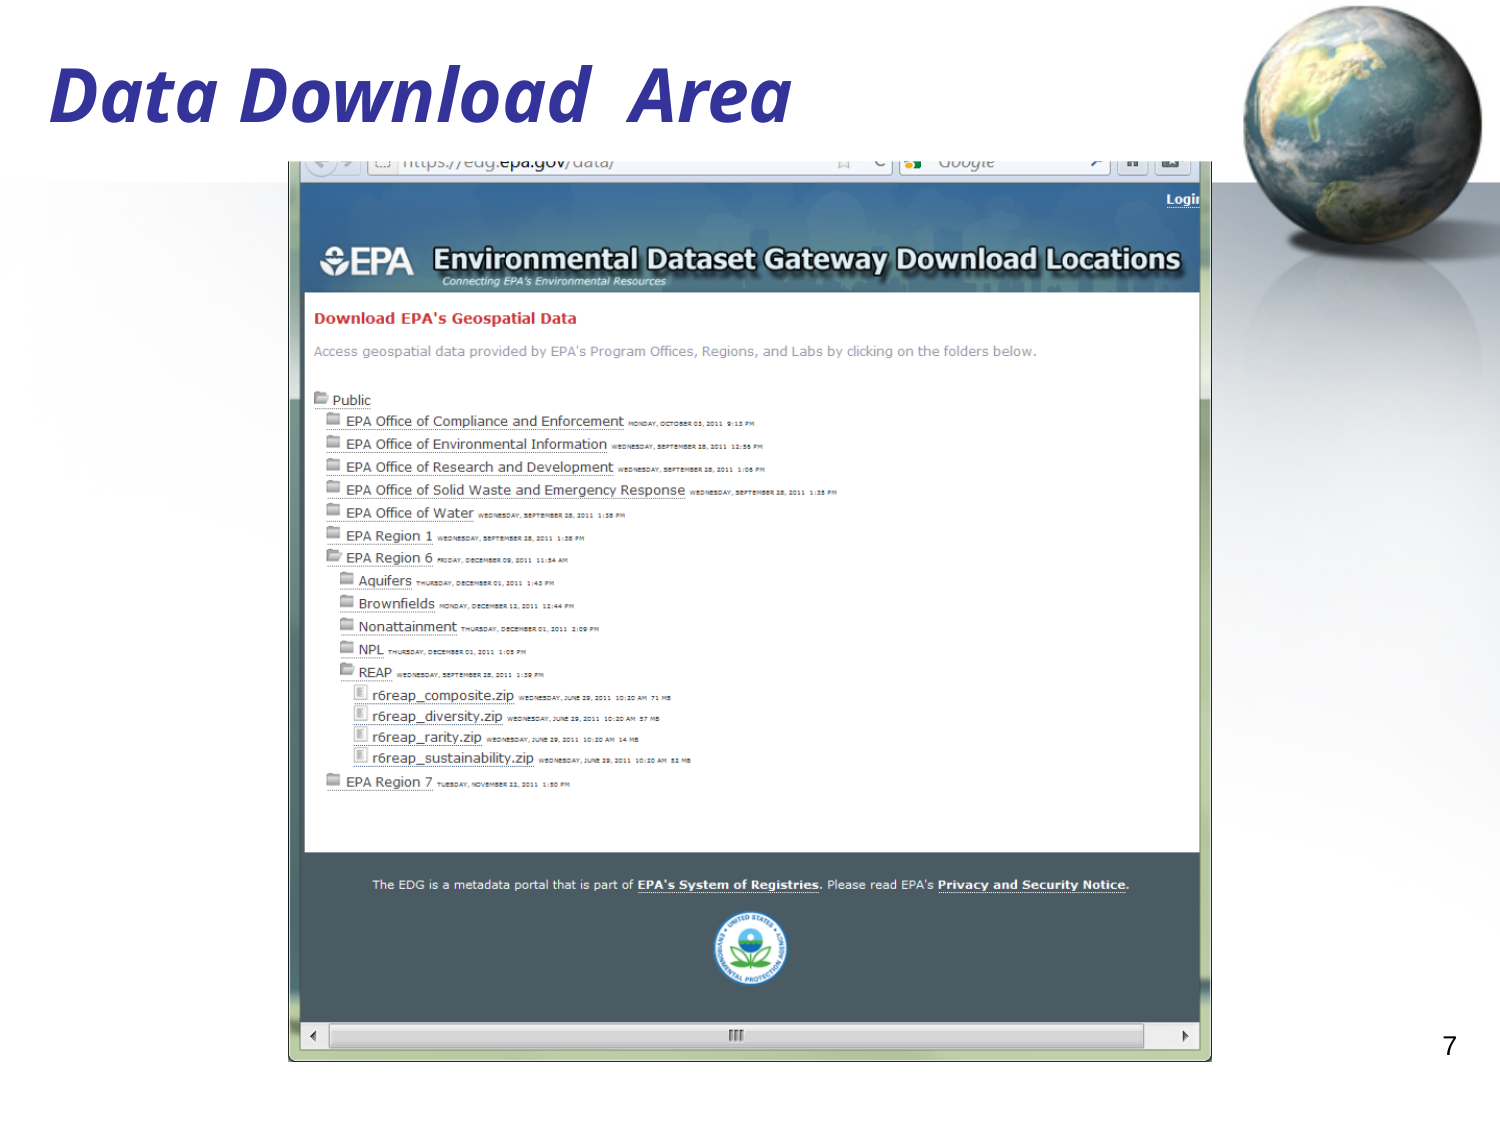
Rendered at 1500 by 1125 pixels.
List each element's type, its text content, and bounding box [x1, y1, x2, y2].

title Data Download Area [33, 22, 1239, 162]
slide_number 7 [1159, 1020, 1473, 1096]
picture [0, 0, 1500, 1125]
